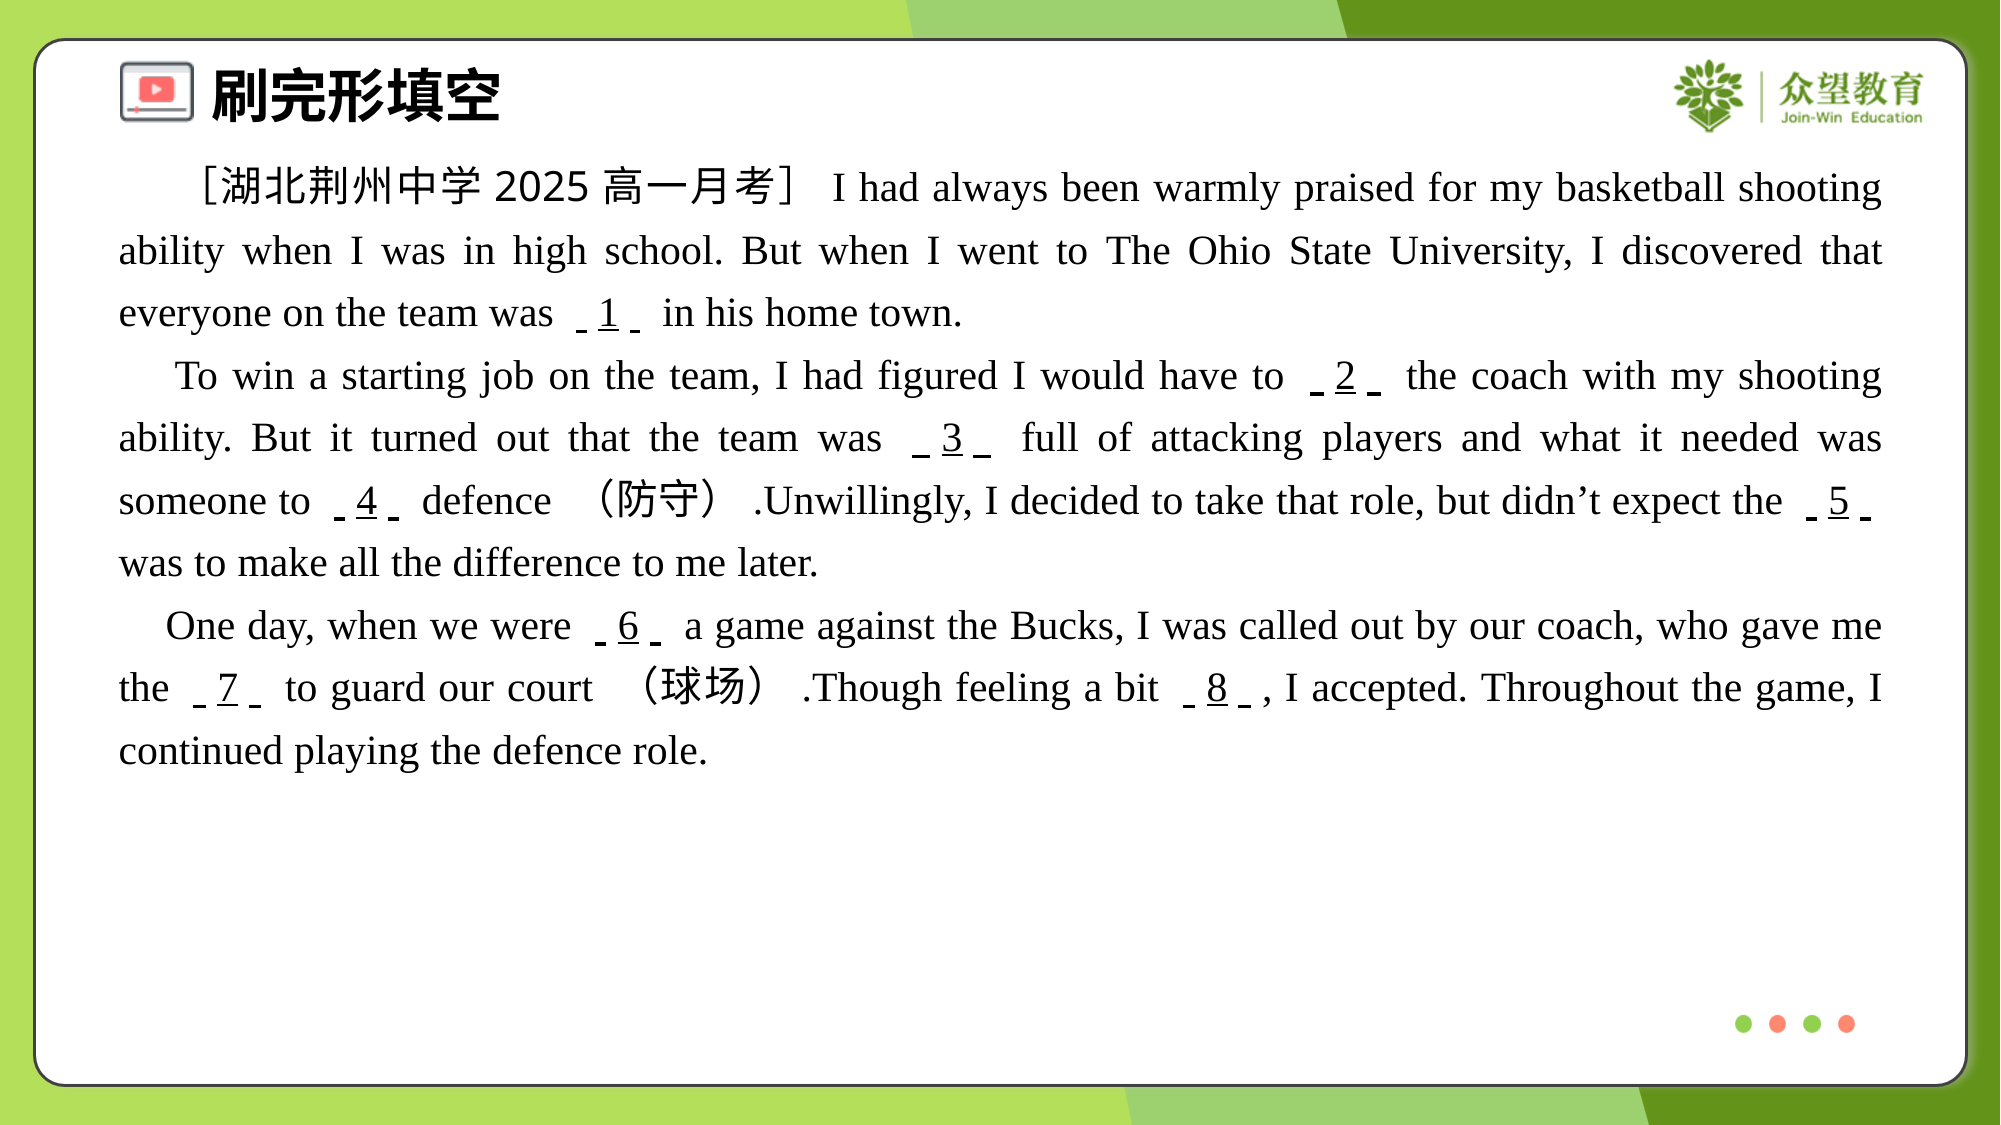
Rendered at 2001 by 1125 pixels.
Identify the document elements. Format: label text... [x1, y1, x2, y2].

picture [0, 0, 2000, 1125]
text_box ［湖北荆州中学2025高一月考］I had always been warmly praised for my basketball shooting ability when I was in high school. But when I went to The Ohio State University, I discovered that everyone on the team was . .1. . in his home town. To win a starting job on the team, I had figured I would have to . .2. . the coach with my shooting ability. But it turned out that the team was . .3. . full of attacking players and what it needed was someone to . .4. . defence （防守）.Unwillingly, I decided to take that role, but didn’t expect the . .5. . was to make all the difference to me later. One day, when we were . .6. . a game against the Bucks, I was called out by our coach, who gave me the . .7. . to guard our court （球场）.Though feeling a bit . .8. ., I accepted. Throughout the game, I continued playing the defence role. [118, 147, 1883, 773]
